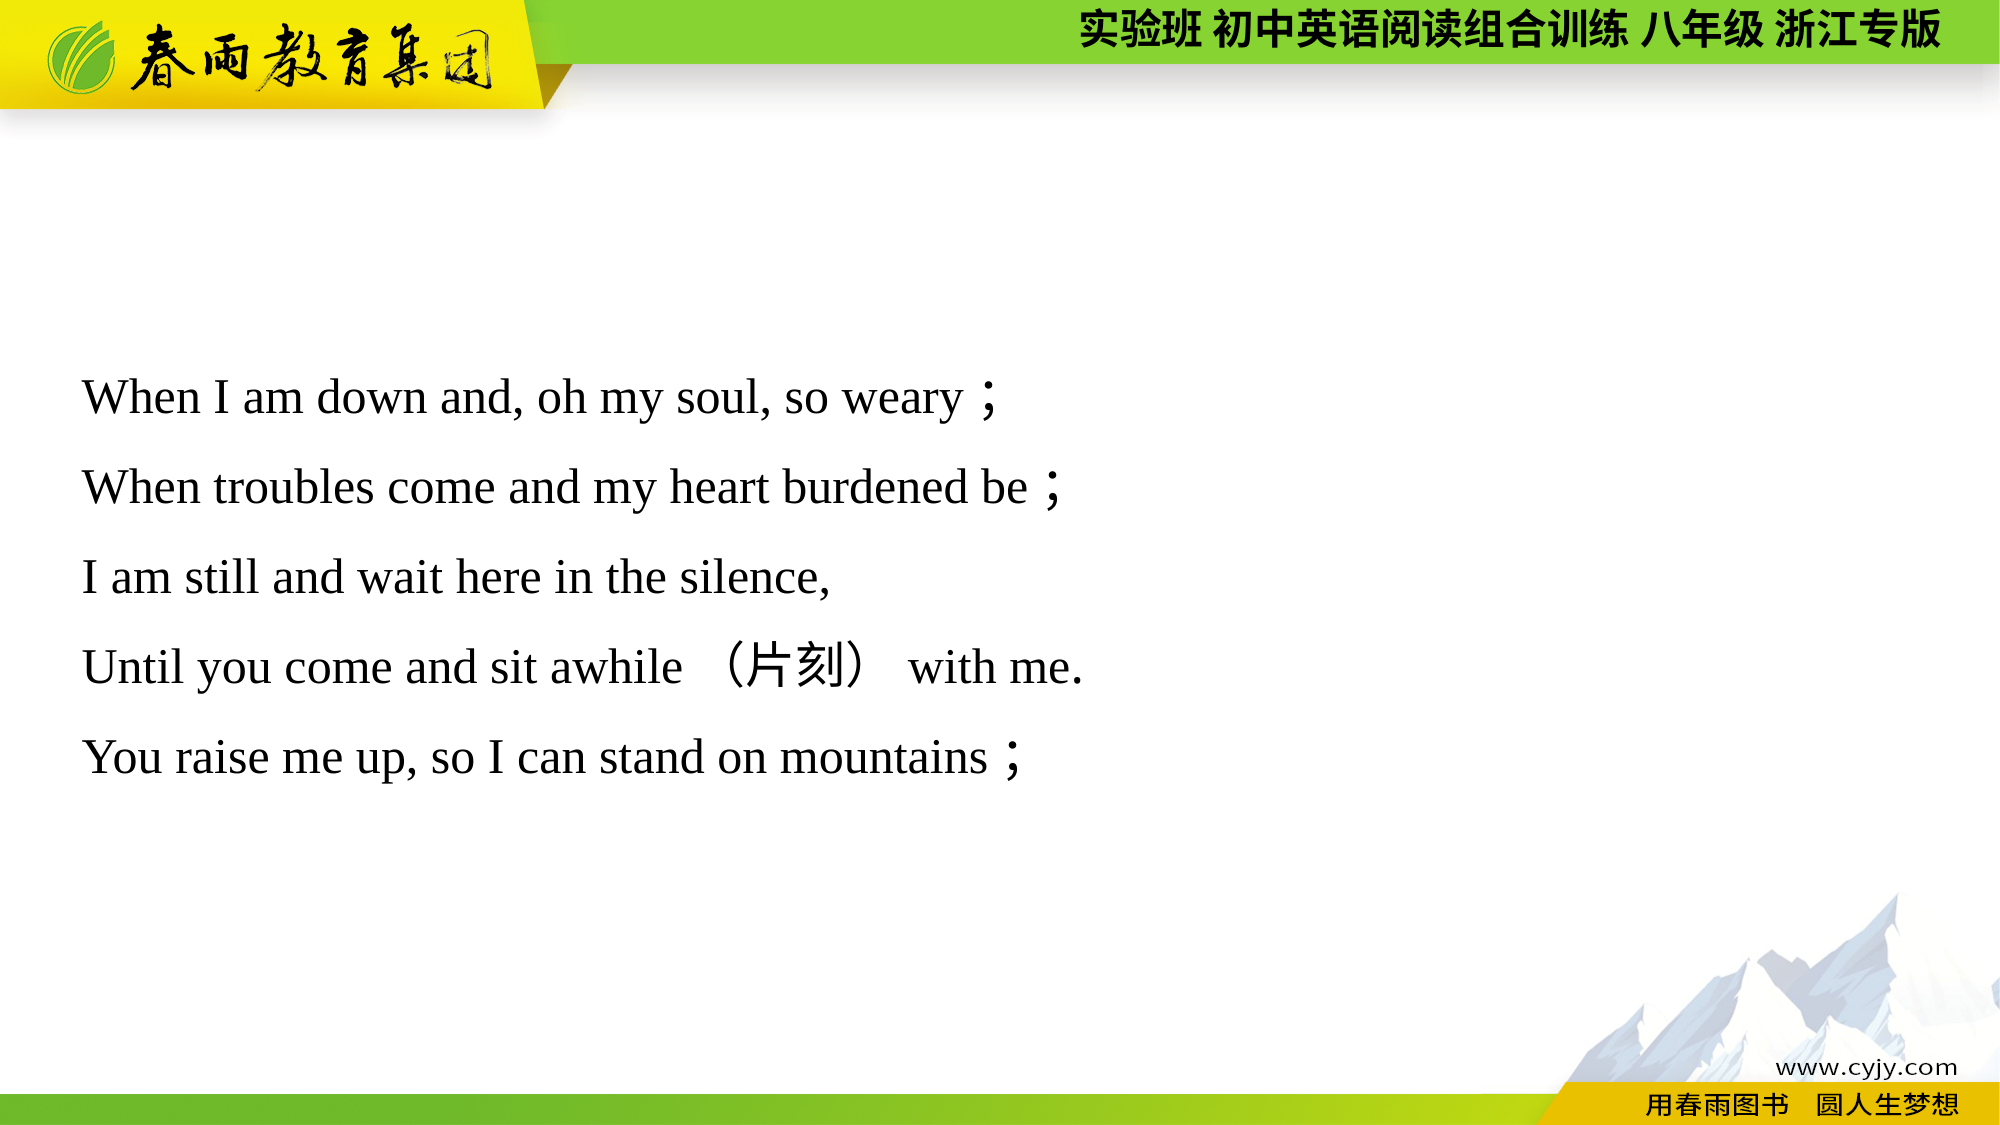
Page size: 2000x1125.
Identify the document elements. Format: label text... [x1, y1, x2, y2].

picture [0, 0, 2000, 1125]
list When I am down and, oh my soul, so weary； When troubles come and my heart burdened be； I am still and wait here in the silence, Until you come and sit awhile（片刻）with me. You raise me up, so I can stand on mountains； [66, 326, 1951, 785]
